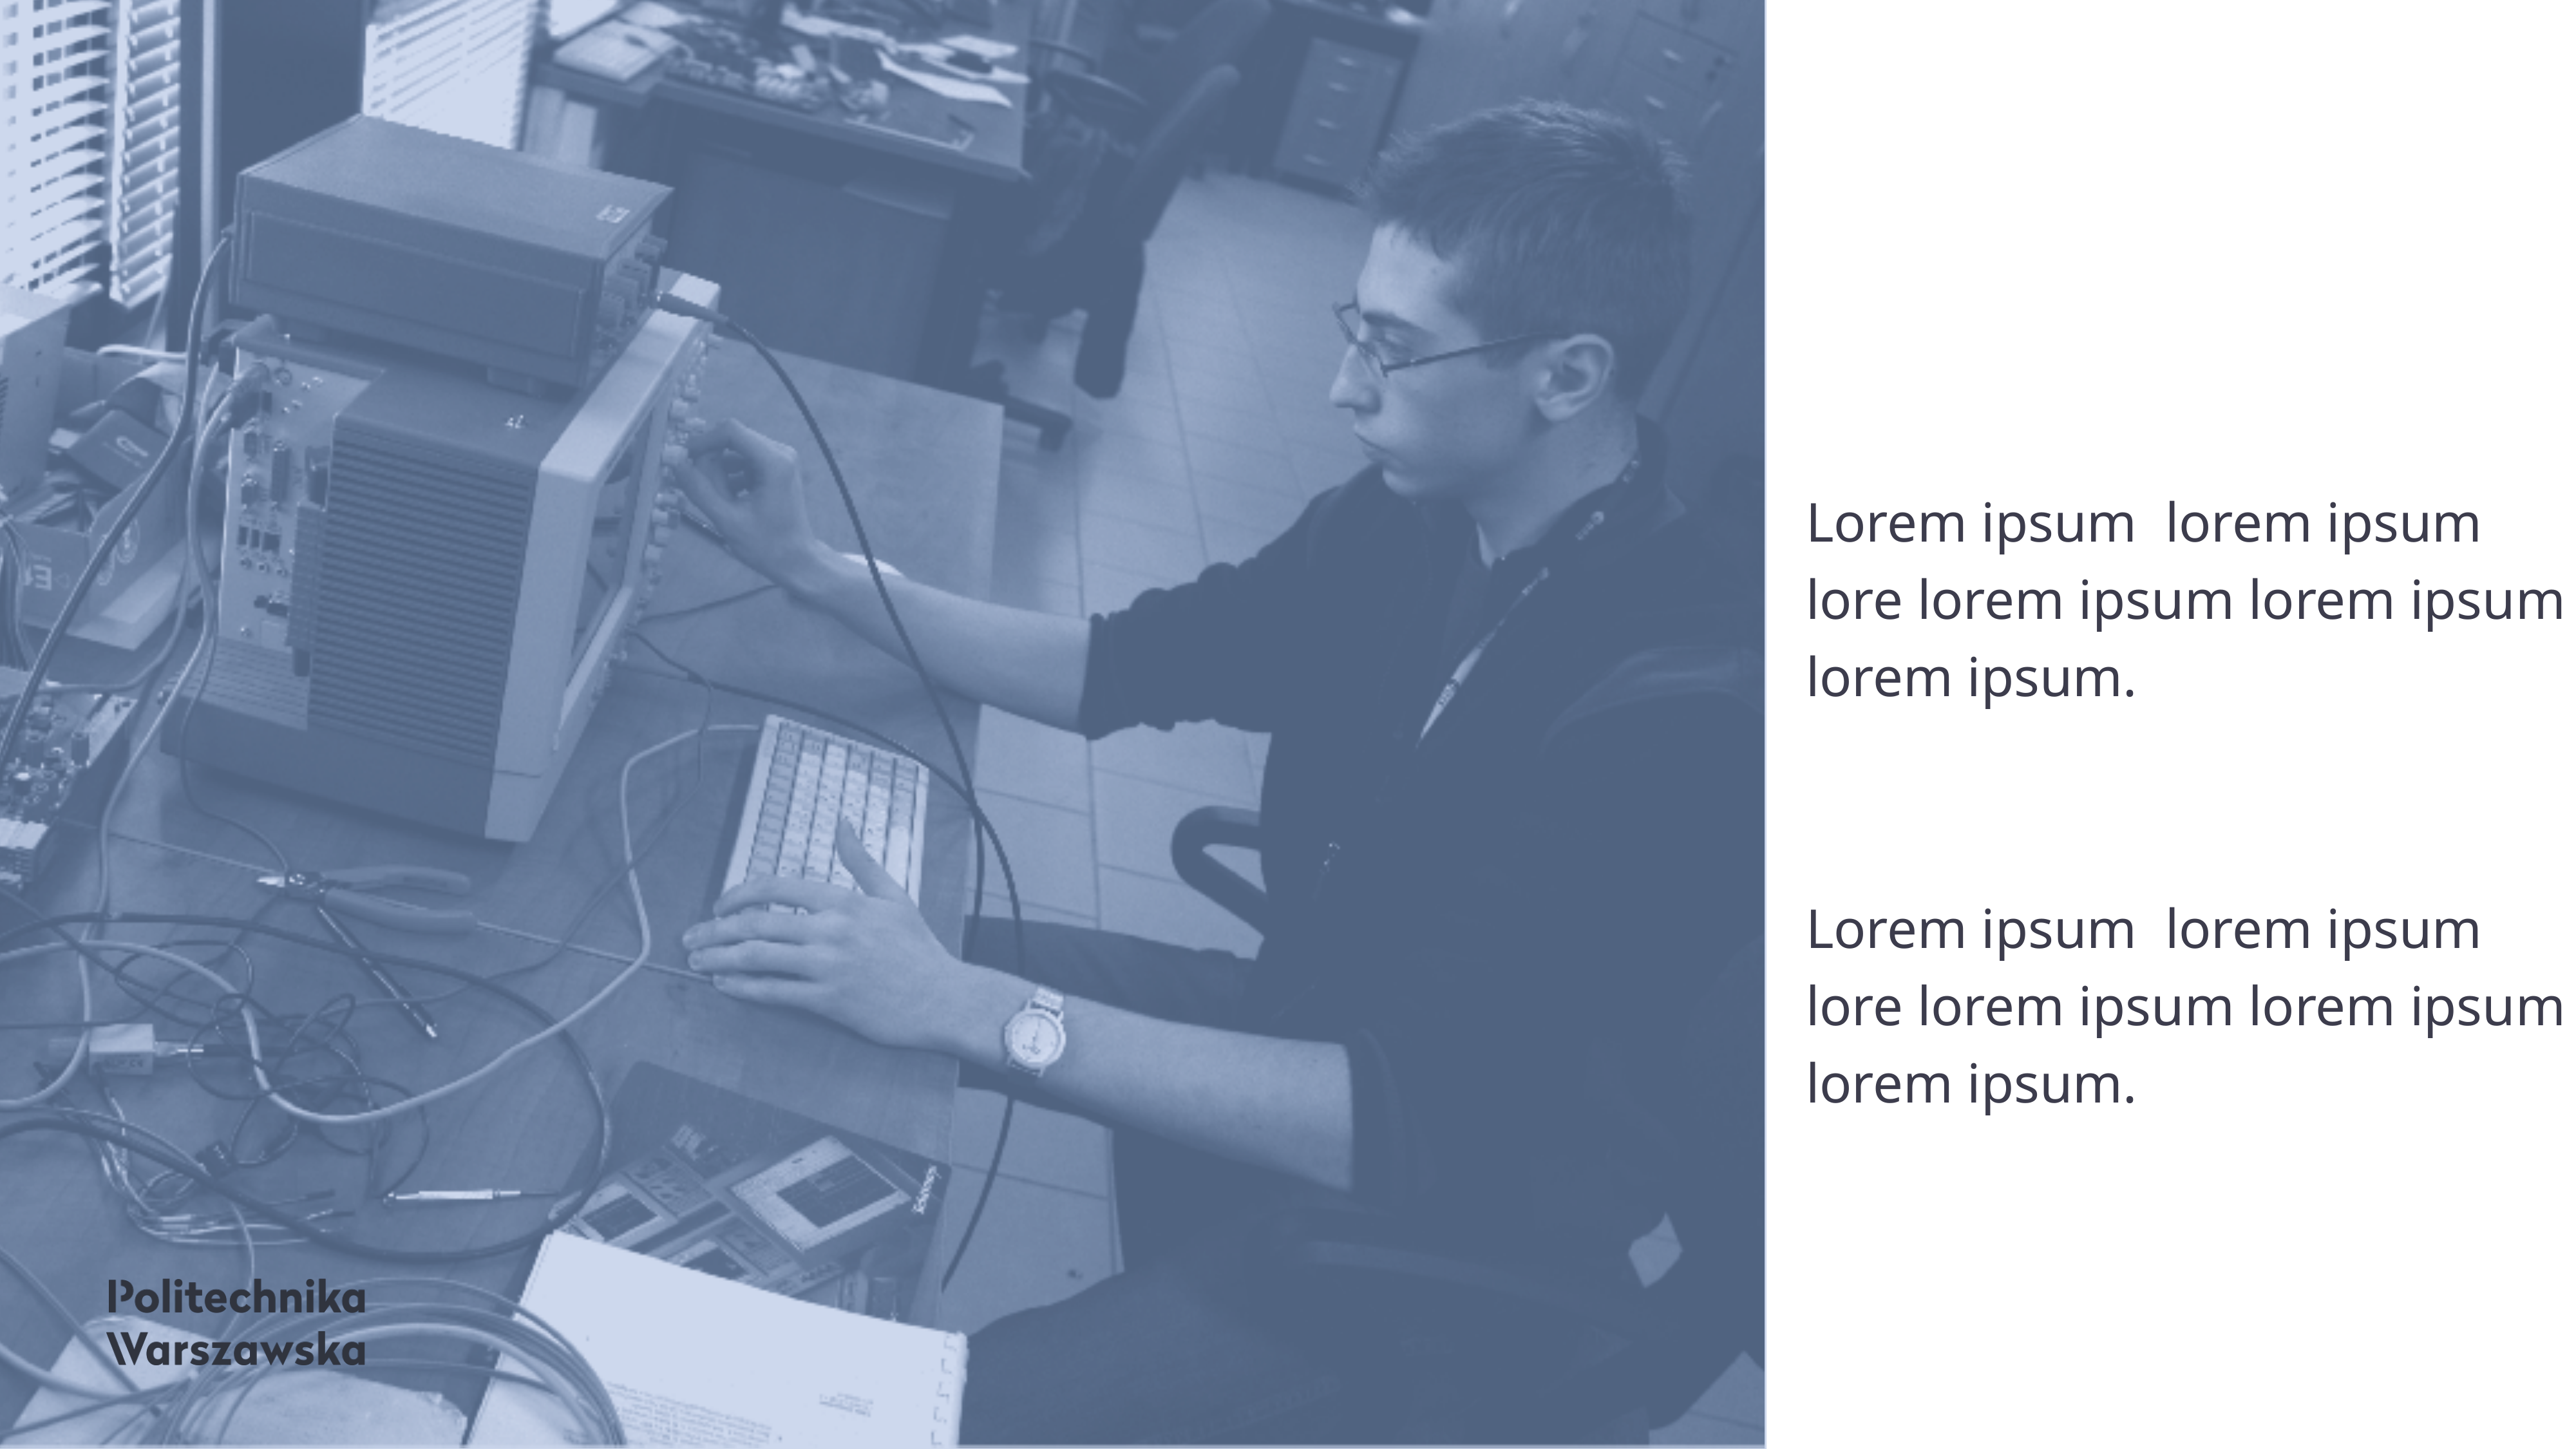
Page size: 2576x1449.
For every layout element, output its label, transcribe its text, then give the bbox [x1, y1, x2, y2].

picture [0, 0, 1765, 1449]
list Lorem ipsum lorem ipsum lore lorem ipsum lorem ipsum lorem ipsum. Lorem ipsum lorem ipsum lore lorem ipsum lorem ipsum lorem ipsum. [1805, 475, 2575, 1449]
